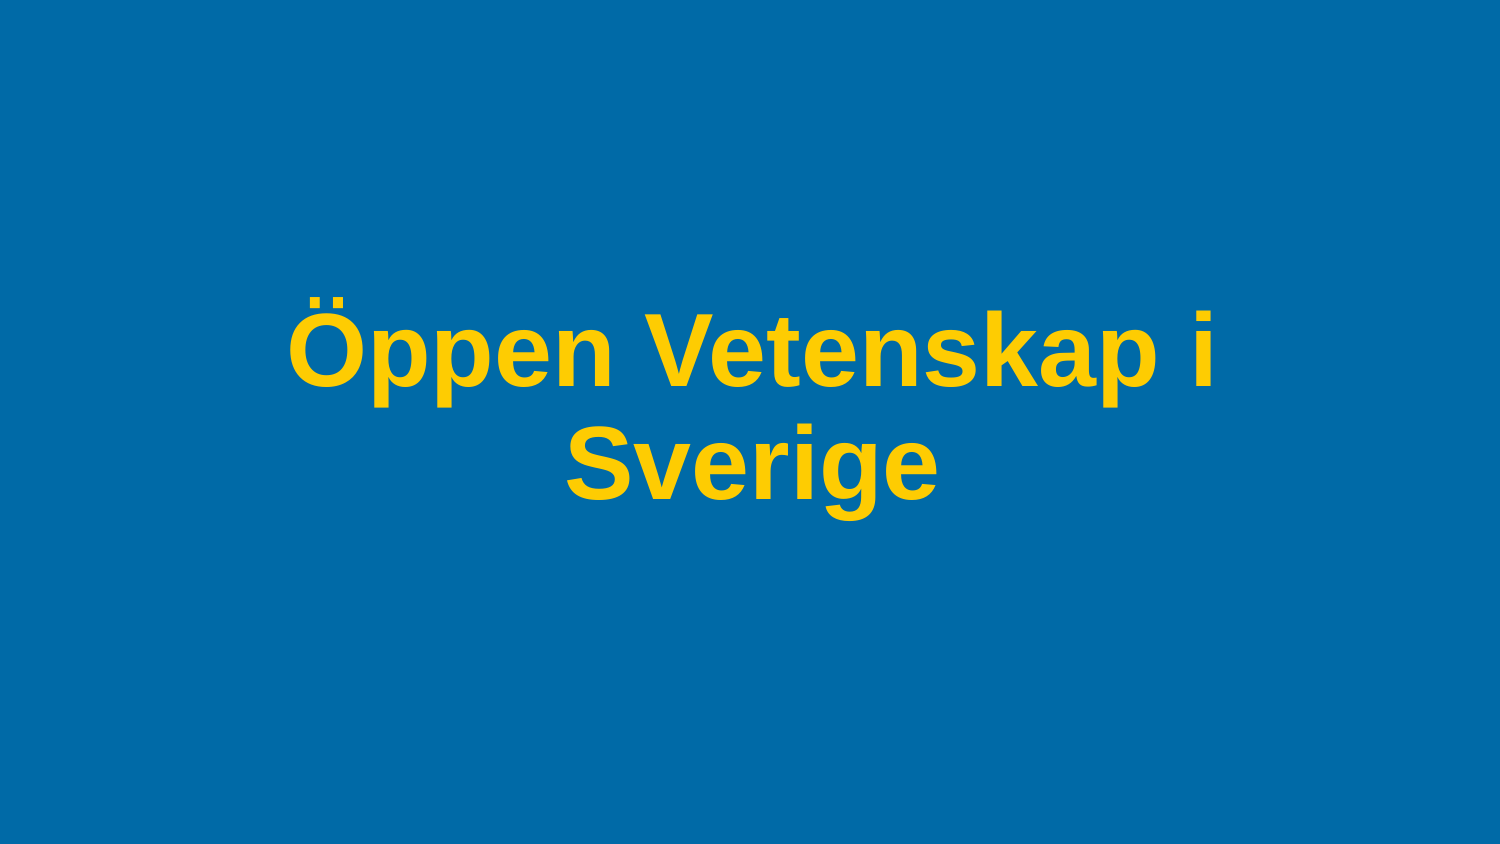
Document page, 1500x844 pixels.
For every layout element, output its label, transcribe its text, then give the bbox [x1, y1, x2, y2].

title Öppen Vetenskap i Sverige [230, 73, 1275, 745]
